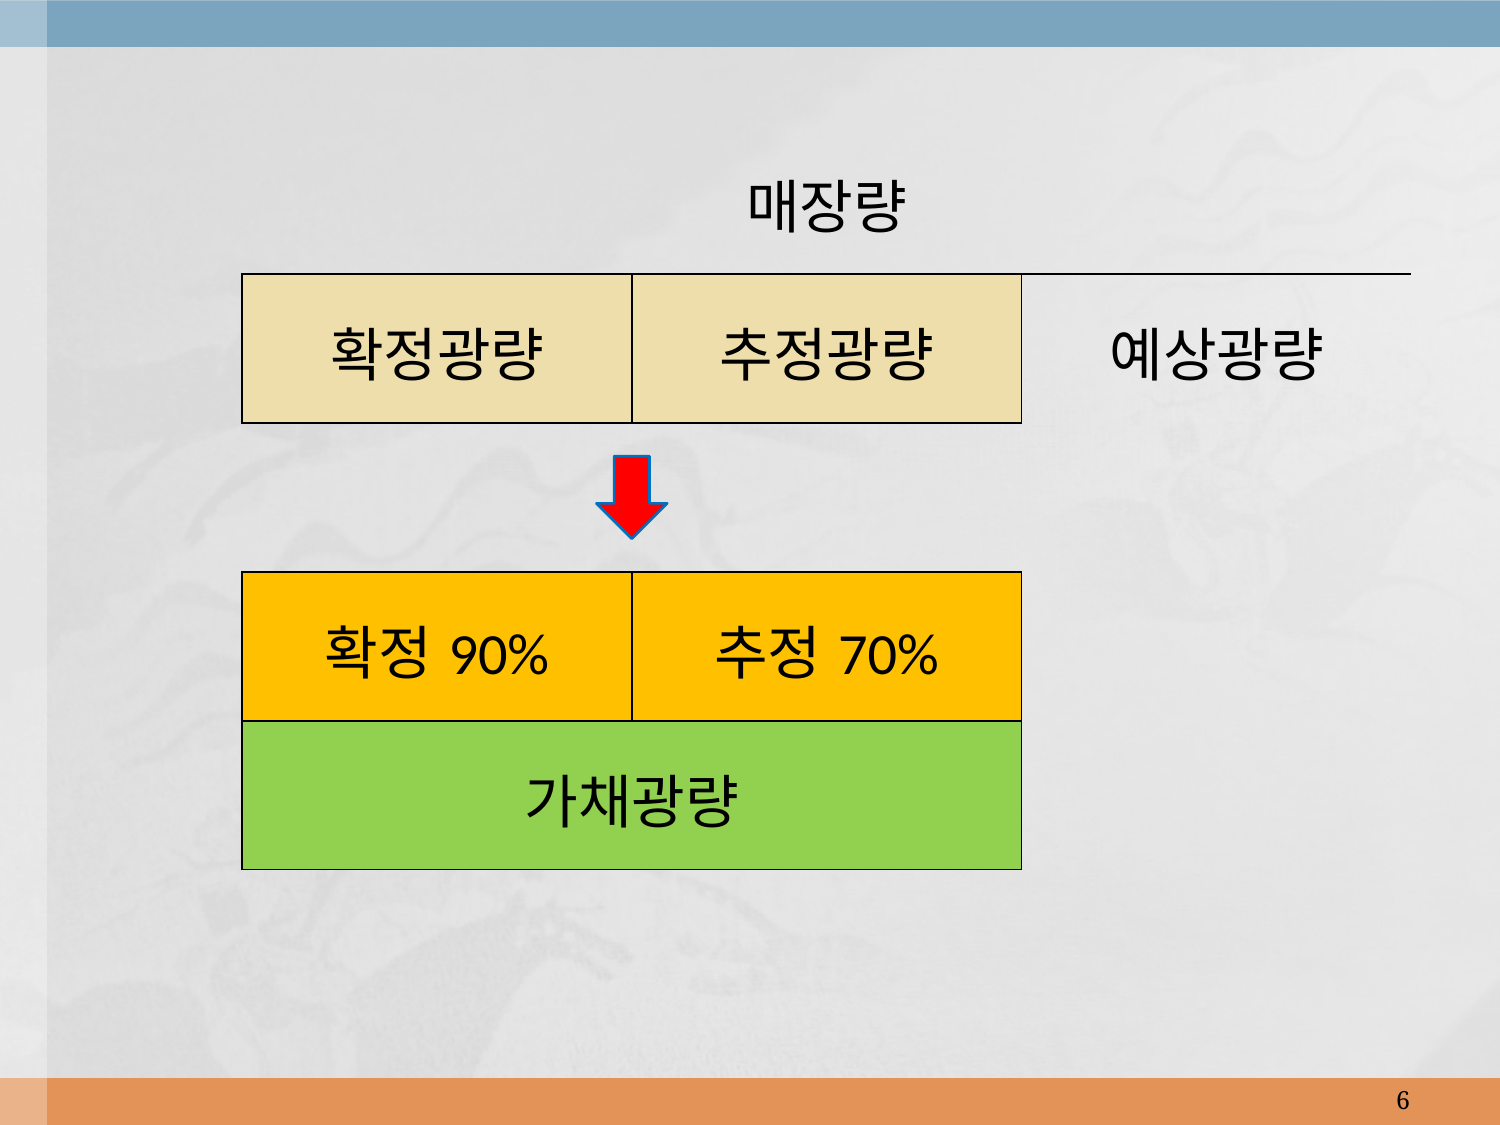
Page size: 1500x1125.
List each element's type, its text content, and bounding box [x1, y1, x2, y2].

text_box [595, 454, 669, 540]
slide_number 6 [1074, 1078, 1425, 1125]
